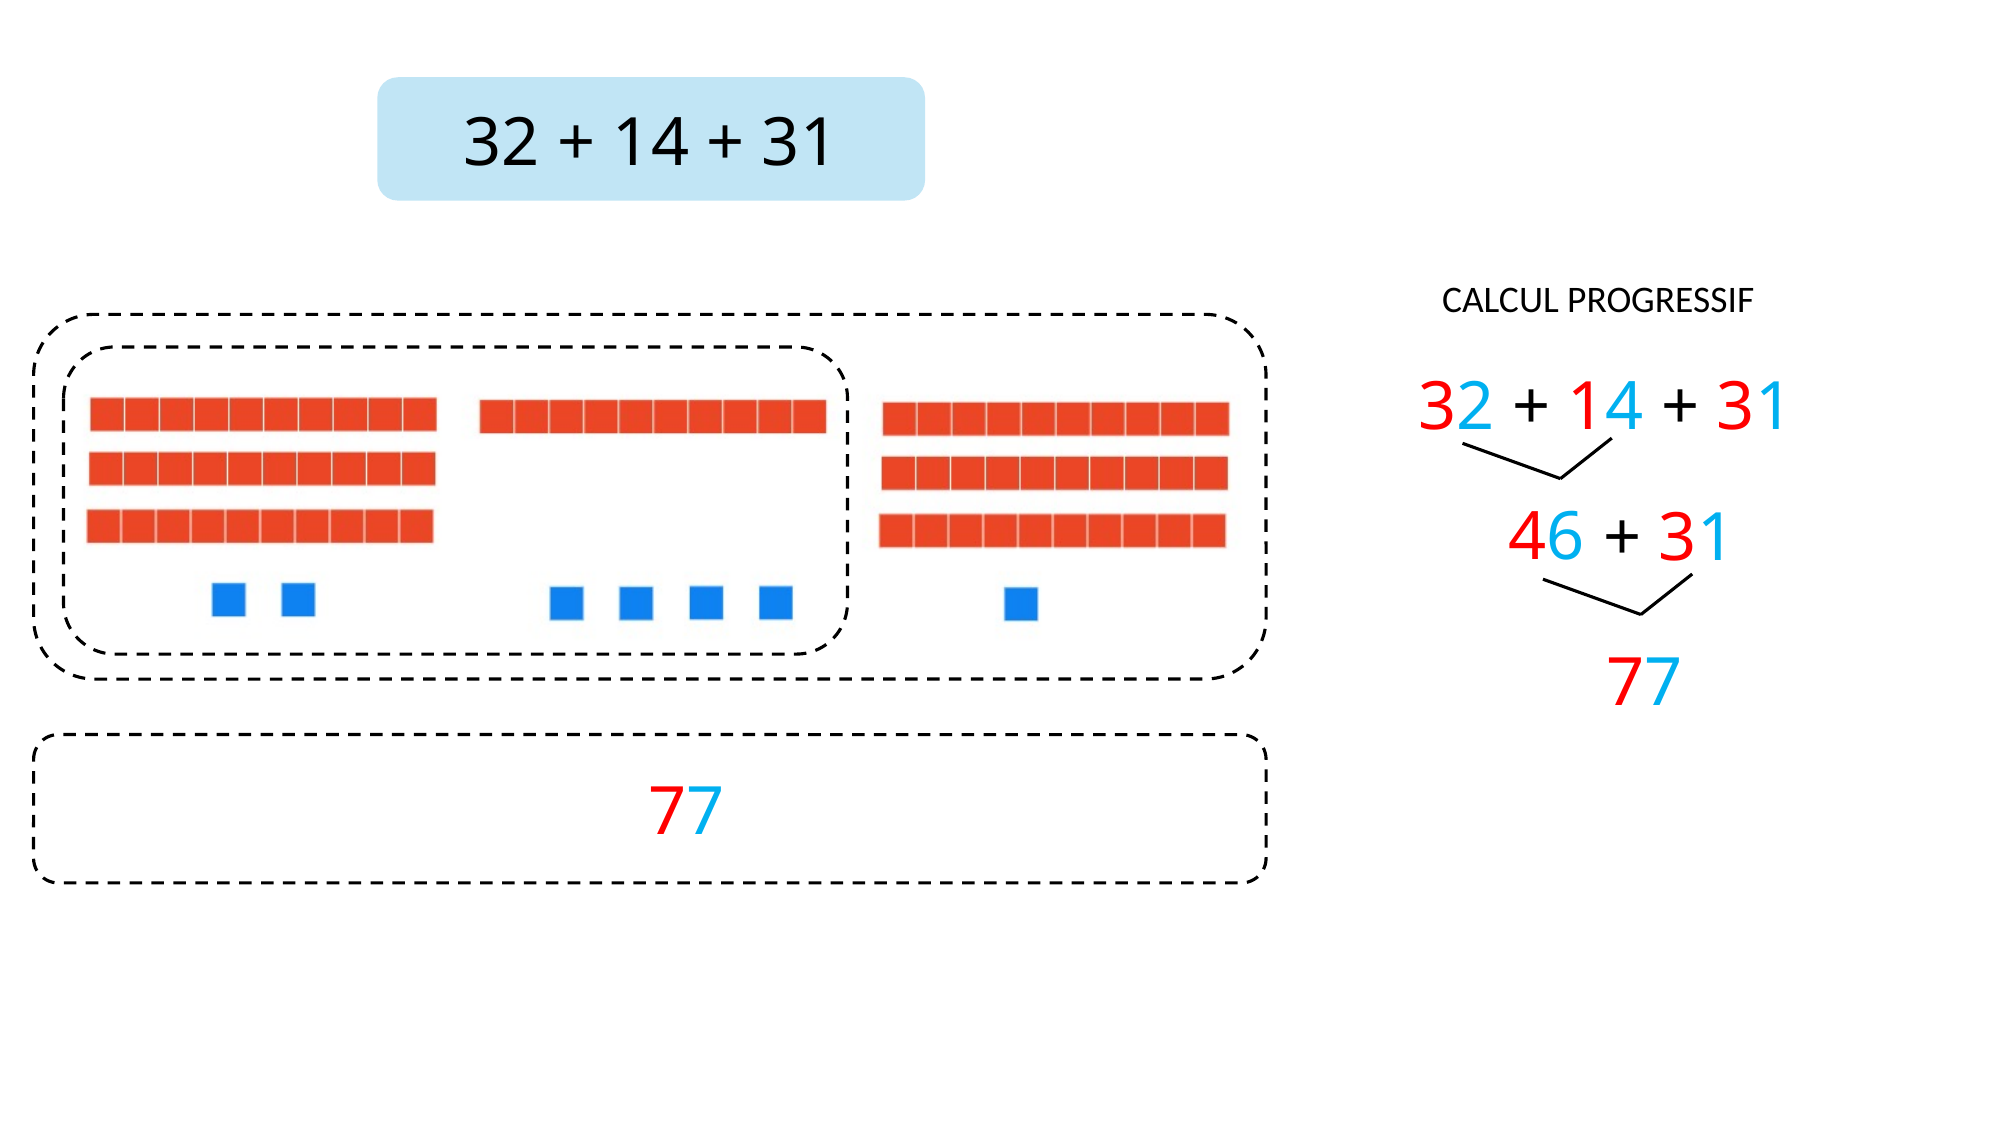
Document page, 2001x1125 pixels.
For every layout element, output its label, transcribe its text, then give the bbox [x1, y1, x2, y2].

text_box 46 [1493, 485, 1628, 580]
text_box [1640, 573, 1693, 615]
text_box 32 + 14 + 31 [1299, 355, 1933, 450]
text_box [1559, 437, 1613, 480]
text_box + 31 [1570, 486, 1769, 582]
text_box [31, 732, 1268, 885]
text_box CALCUL PROGRESSIF [1427, 268, 1781, 328]
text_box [1462, 442, 1559, 480]
text_box [53, 312, 1247, 328]
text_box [1542, 578, 1640, 615]
text_box 32 + 14 + 31 [375, 75, 927, 203]
picture [17, 328, 1299, 691]
text_box 77 [1592, 631, 1726, 726]
